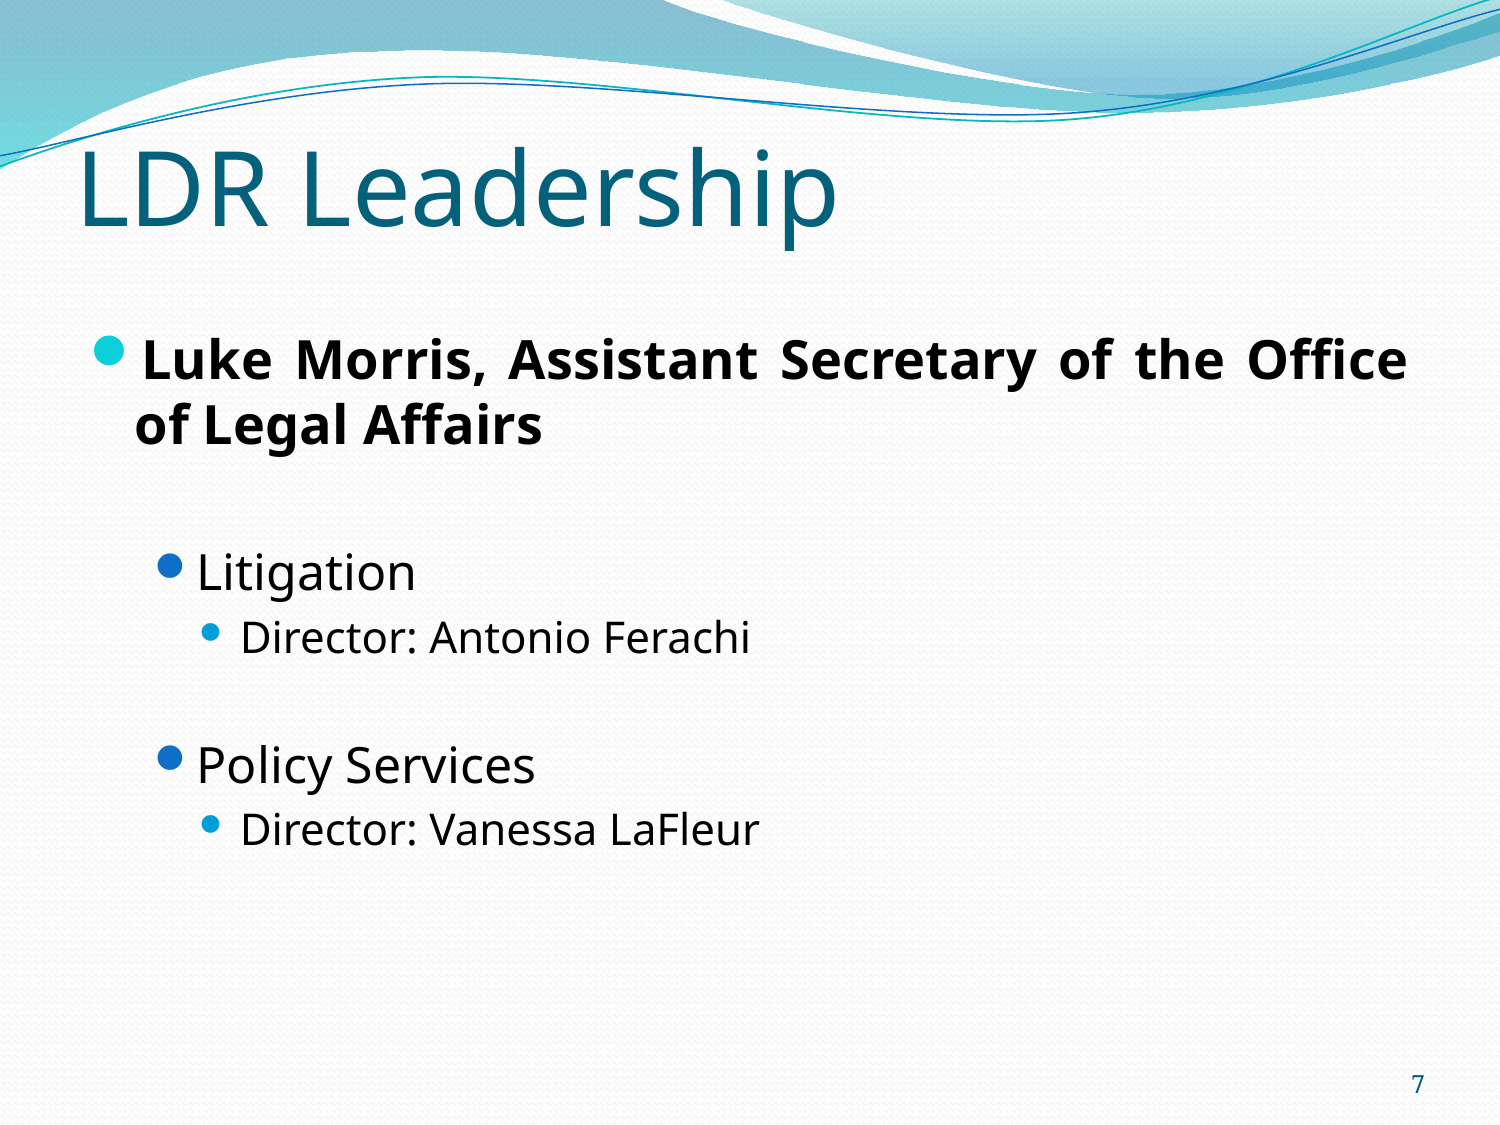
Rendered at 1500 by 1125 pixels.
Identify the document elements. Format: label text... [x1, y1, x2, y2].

list Luke Morris, Assistant Secretary of the Office of Legal Affairs Litigation Director: Antonio Ferachi Policy Services Director: Vanessa LaFleur [75, 317, 1425, 1038]
title LDR Leadership [75, 60, 1425, 248]
slide_number 7 [1299, 1042, 1425, 1103]
